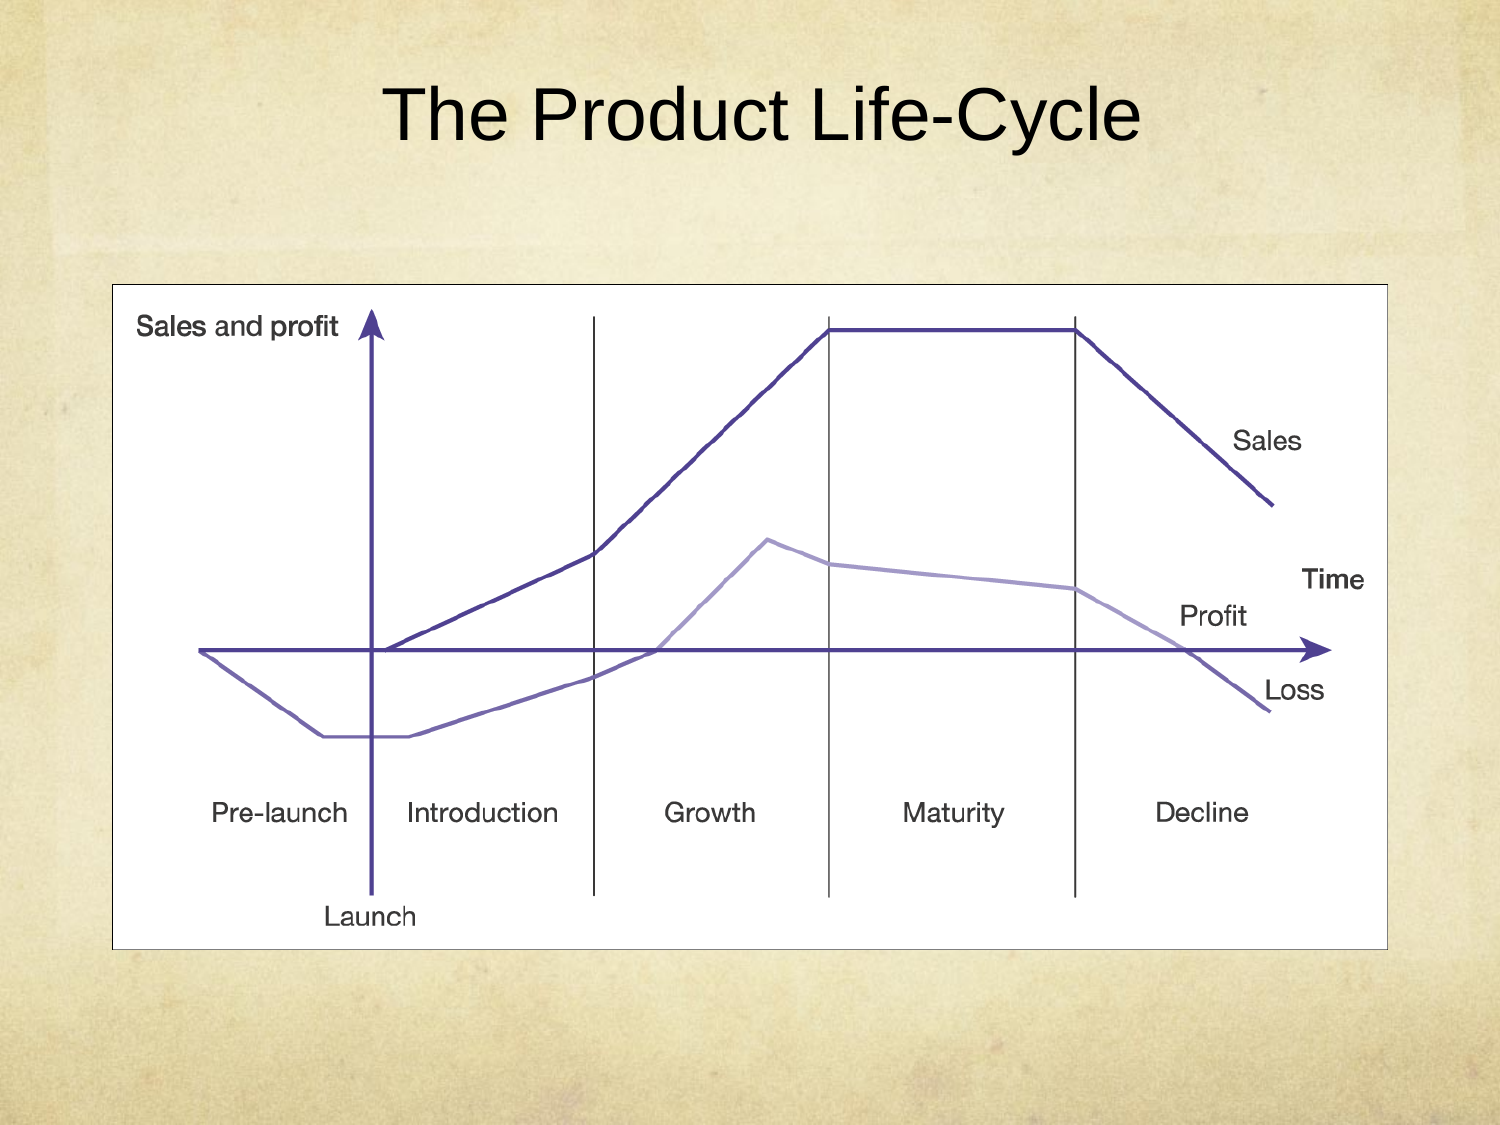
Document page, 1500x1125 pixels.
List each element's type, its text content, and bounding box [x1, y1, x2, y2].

picture [0, 0, 1500, 1125]
title The Product Life-Cycle [99, 45, 1425, 175]
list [99, 284, 1394, 951]
